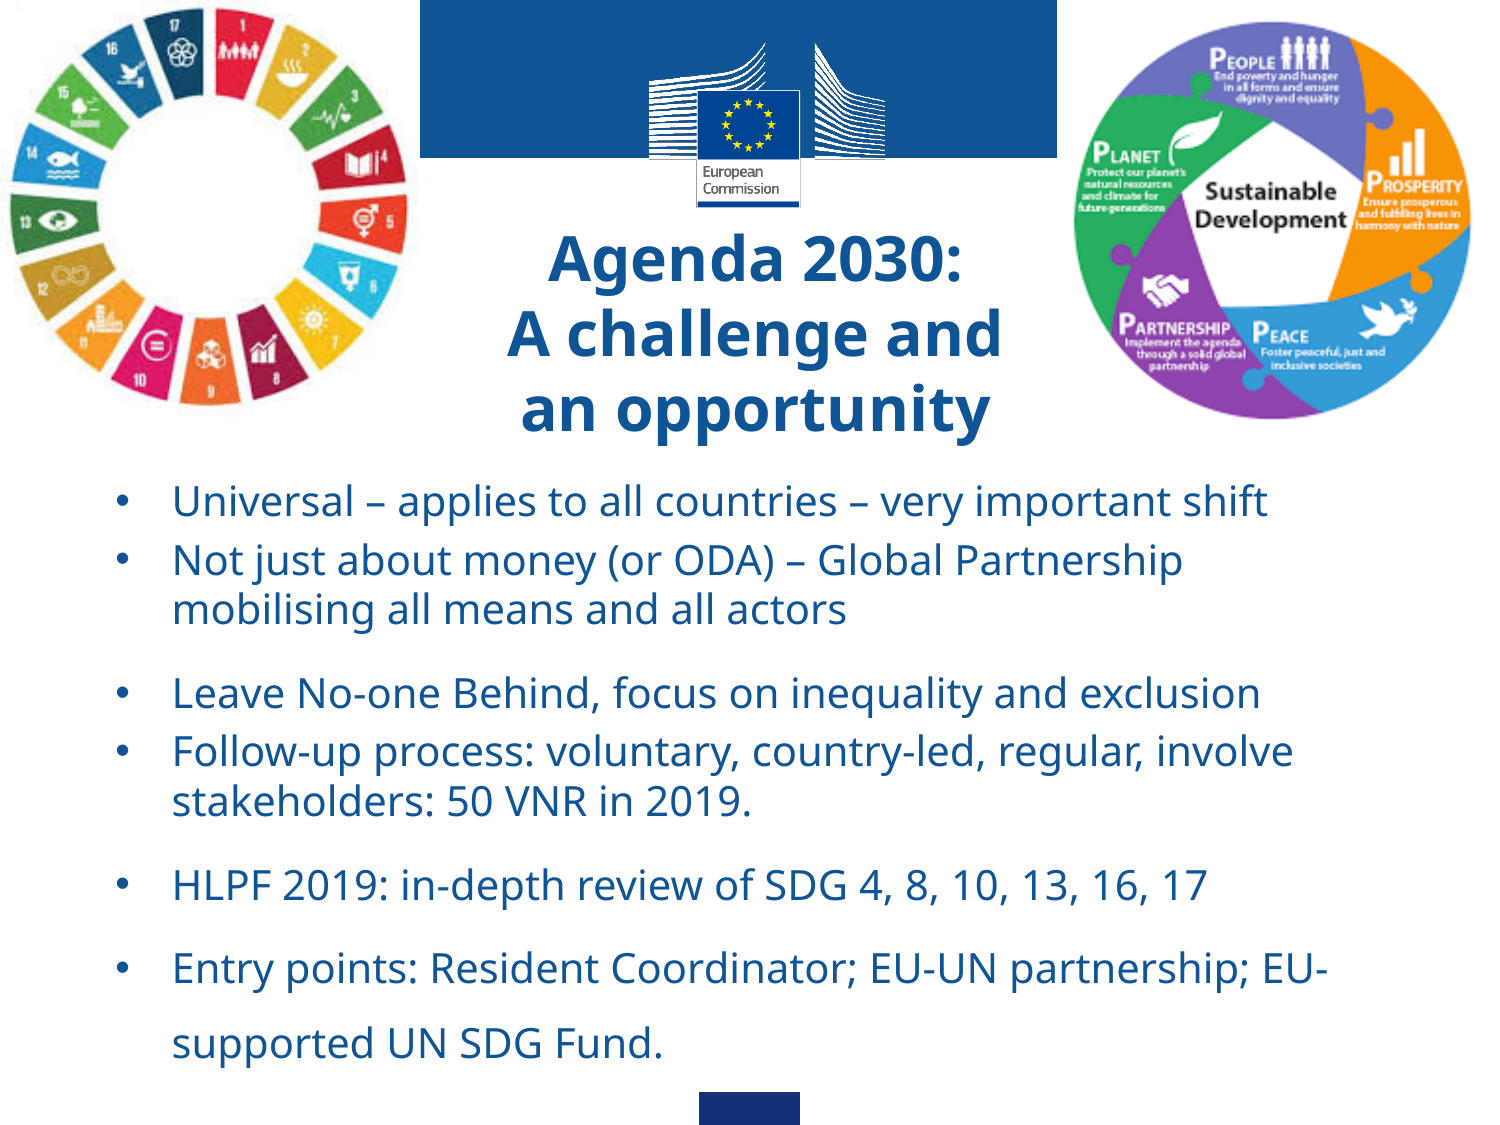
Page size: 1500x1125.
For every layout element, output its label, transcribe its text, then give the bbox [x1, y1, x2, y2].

picture [649, 42, 885, 208]
title Agenda 2030: A challenge and an opportunity [407, 219, 1046, 442]
list Universal – applies to all countries – very important shift Not just about money (or ODA) – Global Partnership mobilising all means and all actors Leave No-one Behind, focus on inequality and exclusion Follow-up process: voluntary, country-led, regular, involve stakeholders: 50 VNR in 2019. HLPF 2019: in-depth review of SDG 4, 8, 10, 13, 16, 17 Entry points: Resident Coordinator; EU-UN partnership; EU-supported UN SDG Fund. [100, 442, 1400, 1083]
picture [1057, 0, 1500, 443]
picture [0, 0, 420, 417]
